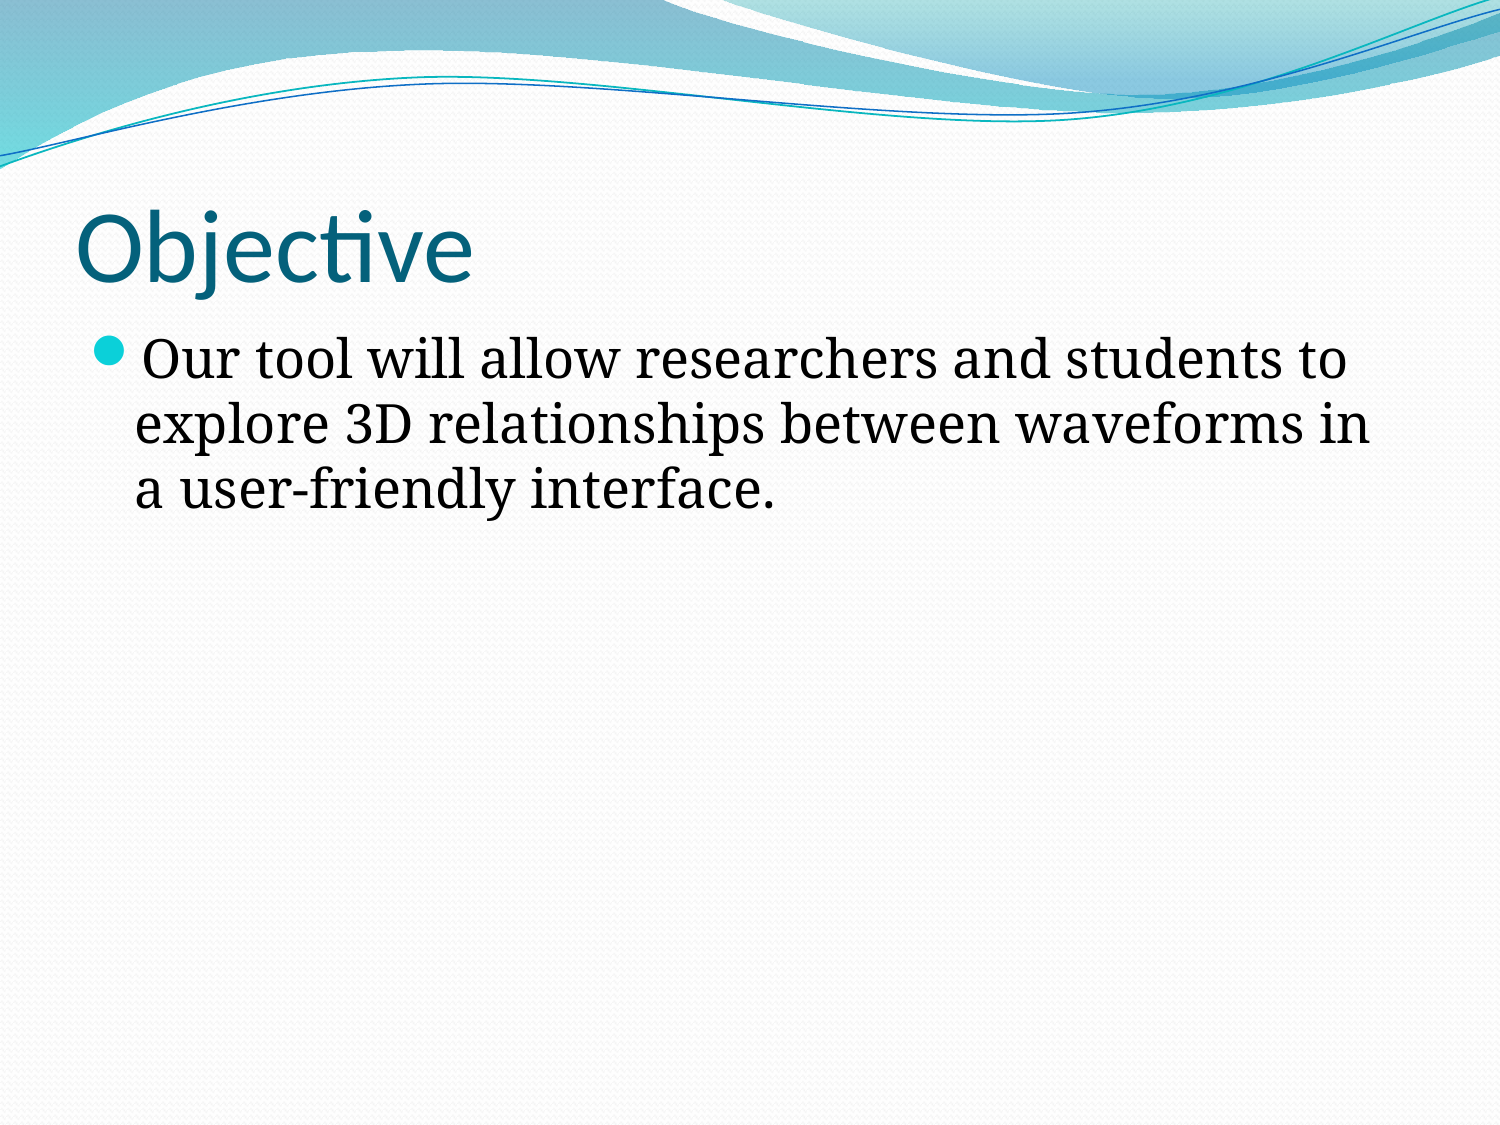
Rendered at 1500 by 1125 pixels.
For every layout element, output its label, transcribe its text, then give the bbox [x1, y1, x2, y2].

title Objective [75, 115, 1425, 303]
list Our tool will allow researchers and students to explore 3D relationships between waveforms in a user-friendly interface. [75, 317, 1425, 1038]
